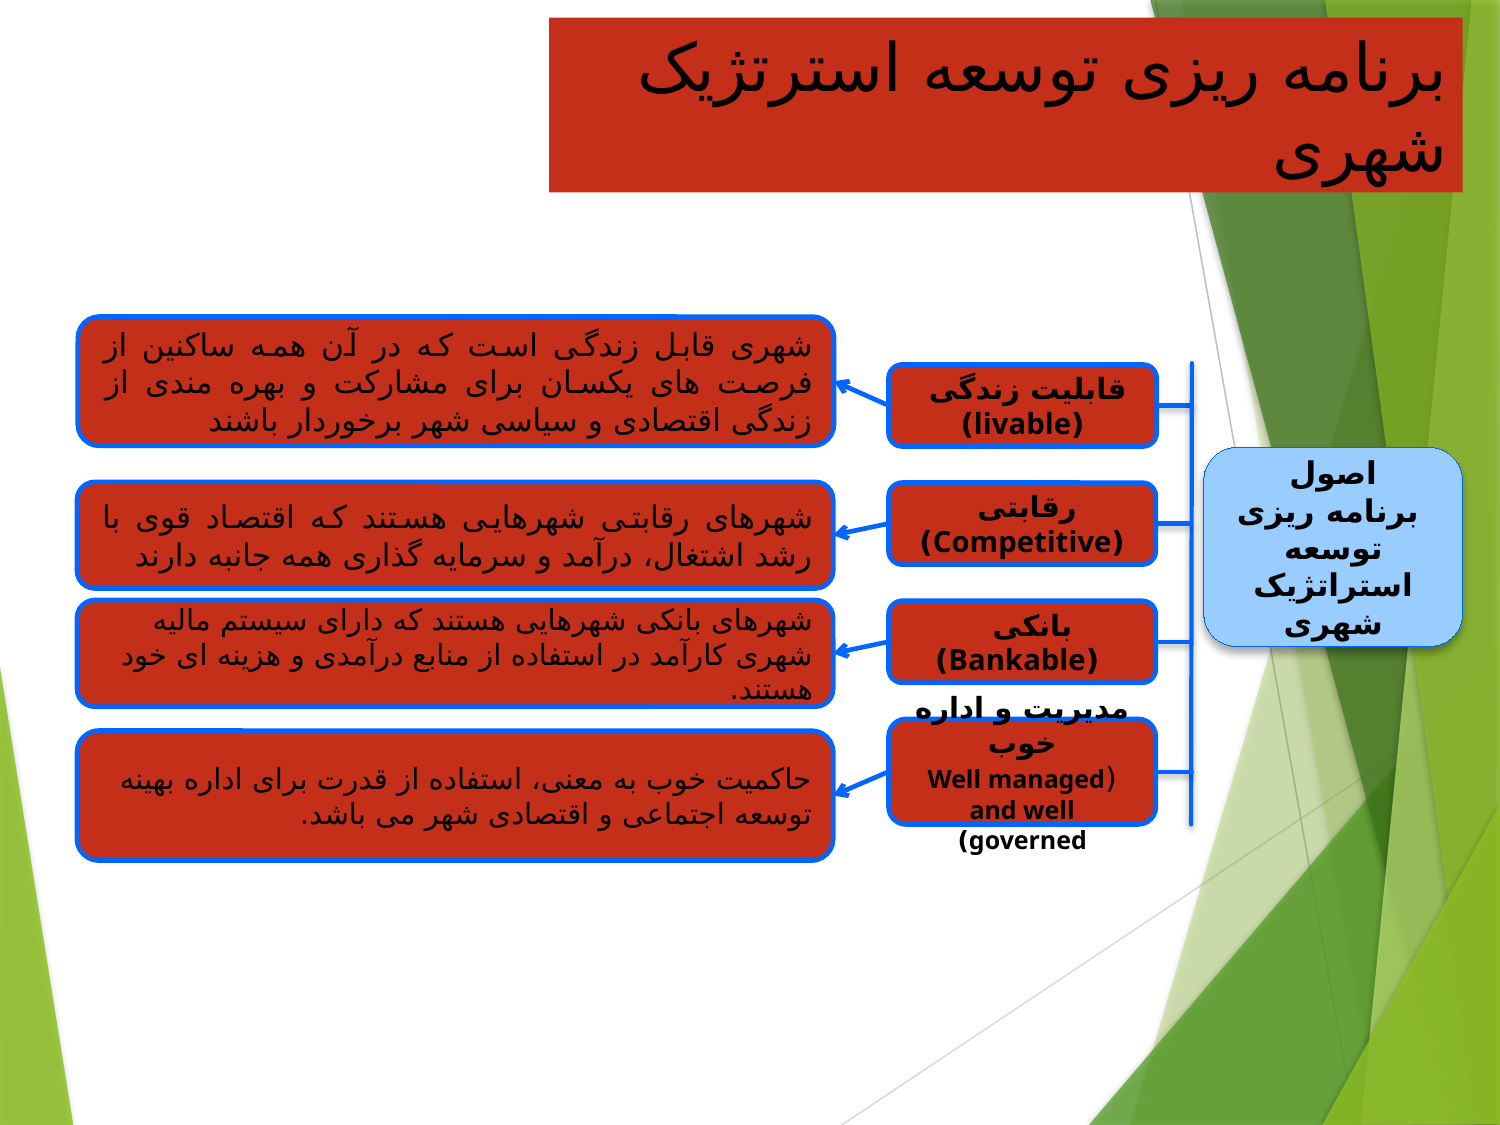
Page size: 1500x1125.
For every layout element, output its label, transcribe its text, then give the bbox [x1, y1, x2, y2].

text_box شهری قابل زندگی است که در آن همه ساکنین از فرصت‌ های یکسان برای مشارکت و بهره‌ مندی از زندگی اقتصادی و سیاسی شهر برخوردار باشند [76, 315, 836, 447]
text_box اصول برنامه‌ ریزی توسعه استراتژیک شهری [1203, 447, 1463, 647]
text_box برنامه ریزی توسعه استرتژیک شهری [549, 17, 1463, 193]
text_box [832, 771, 890, 797]
text_box قابلیت زندگی (livable) [887, 363, 1158, 448]
text_box شهرهای بانکی شهرهایی هستند که دارای سیستم مالیه شهری کارآمد در استفاده از منابع درآمدی و هزینه ای خود هستند. [75, 599, 835, 708]
text_box بانکی (Bankable) [887, 599, 1157, 684]
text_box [833, 380, 890, 407]
text_box رقابتی (Competitive) [887, 481, 1157, 566]
text_box شهرهای رقابتی شهرهایی هستند که اقتصاد قوی با رشد اشتغال، درآمد و سرمایه گذاری همه جانبه دارند [75, 480, 835, 590]
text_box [832, 523, 890, 536]
text_box حاکمیت خوب به معنی، استفاده از قدرت برای اداره بهینه توسعه اجتماعی و اقتصادی شهر می ‌باشد. [75, 729, 835, 862]
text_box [832, 641, 890, 654]
text_box مدیریت و اداره خوب (Well managed and well governed) [887, 717, 1157, 826]
